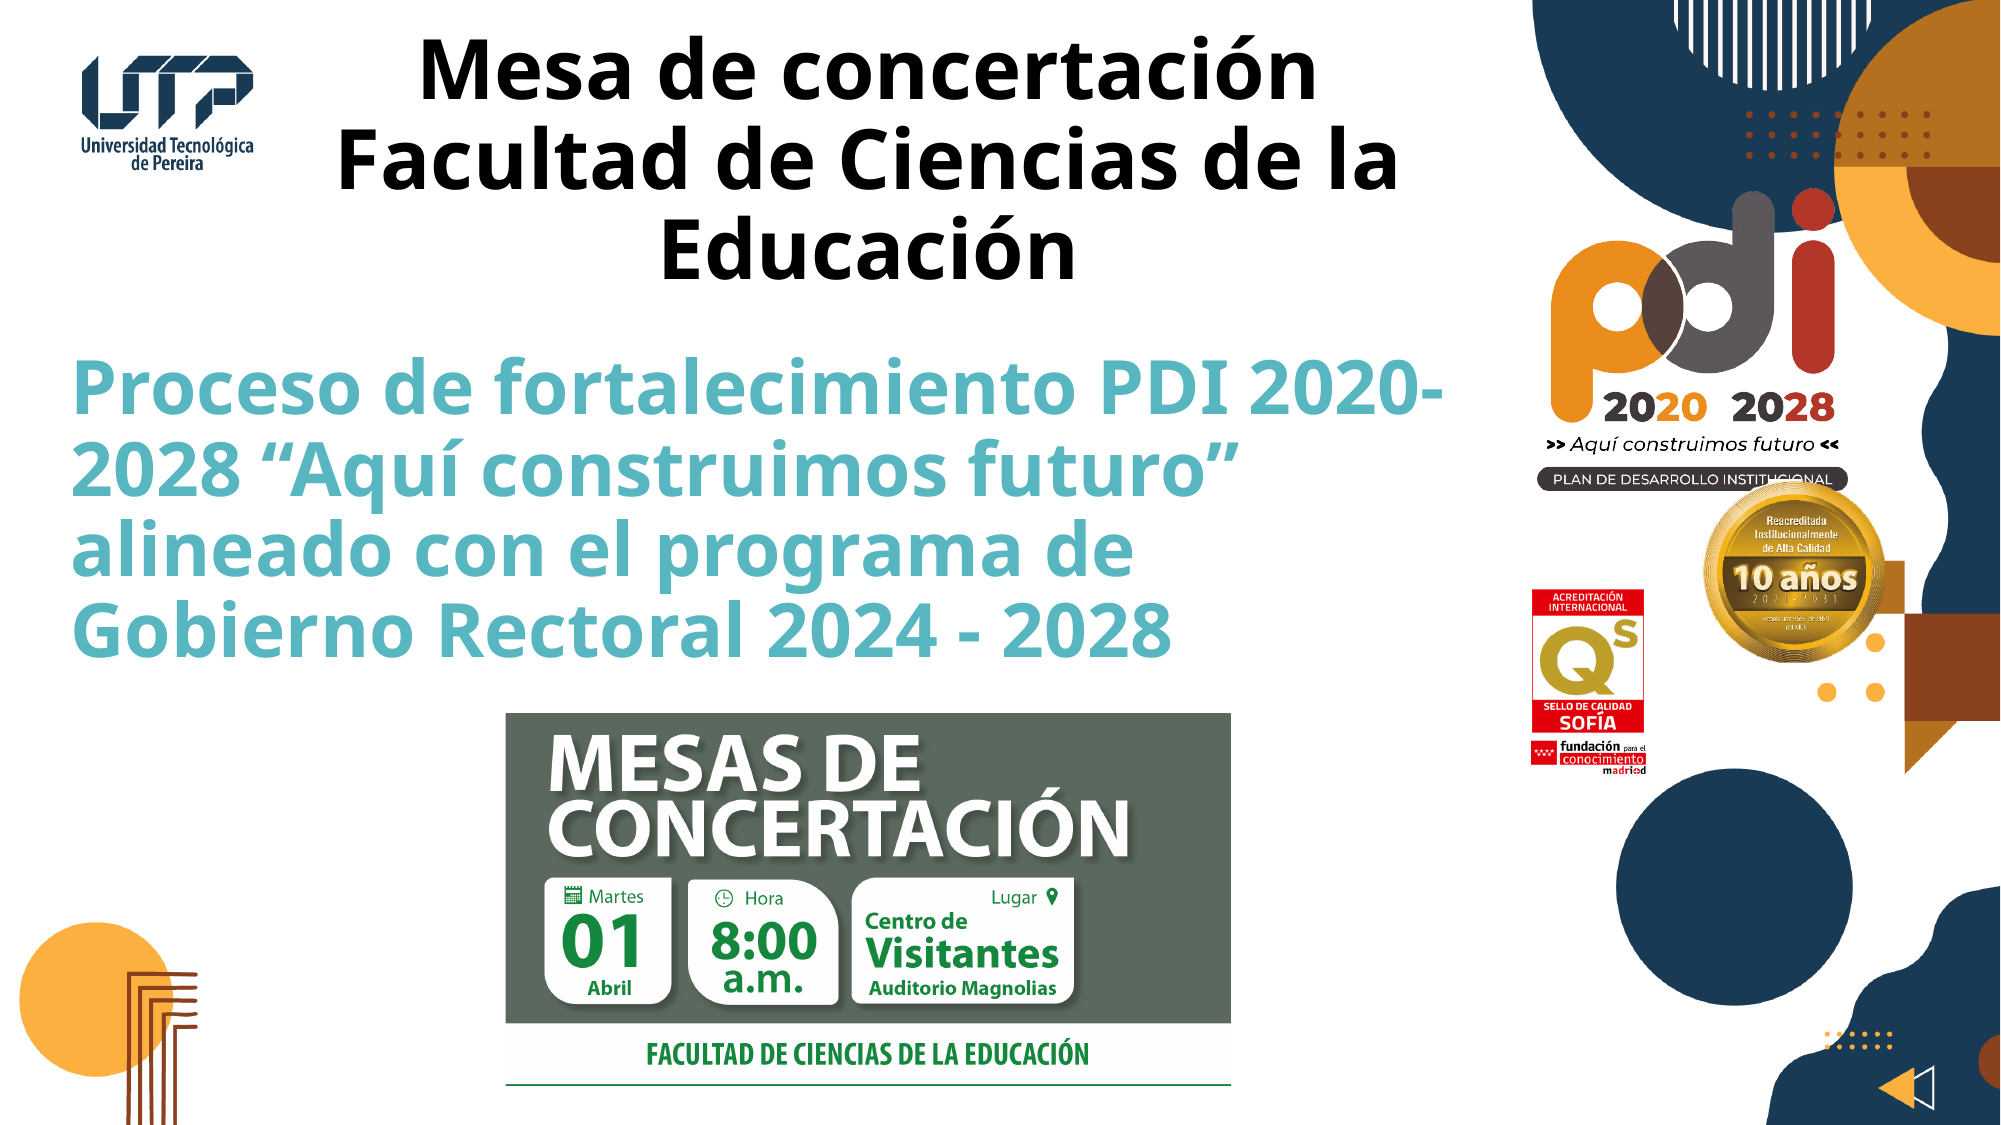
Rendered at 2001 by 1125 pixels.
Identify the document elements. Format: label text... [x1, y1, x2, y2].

picture [0, 0, 2001, 1125]
text_box Mesa de concertación Facultad de Ciencias de la Educación [227, 111, 1510, 305]
text_box Proceso de fortalecimiento PDI 2020-2028 “Aquí construimos futuro” alineado con el programa de Gobierno Rectoral 2024 - 2028 [55, 539, 1510, 682]
